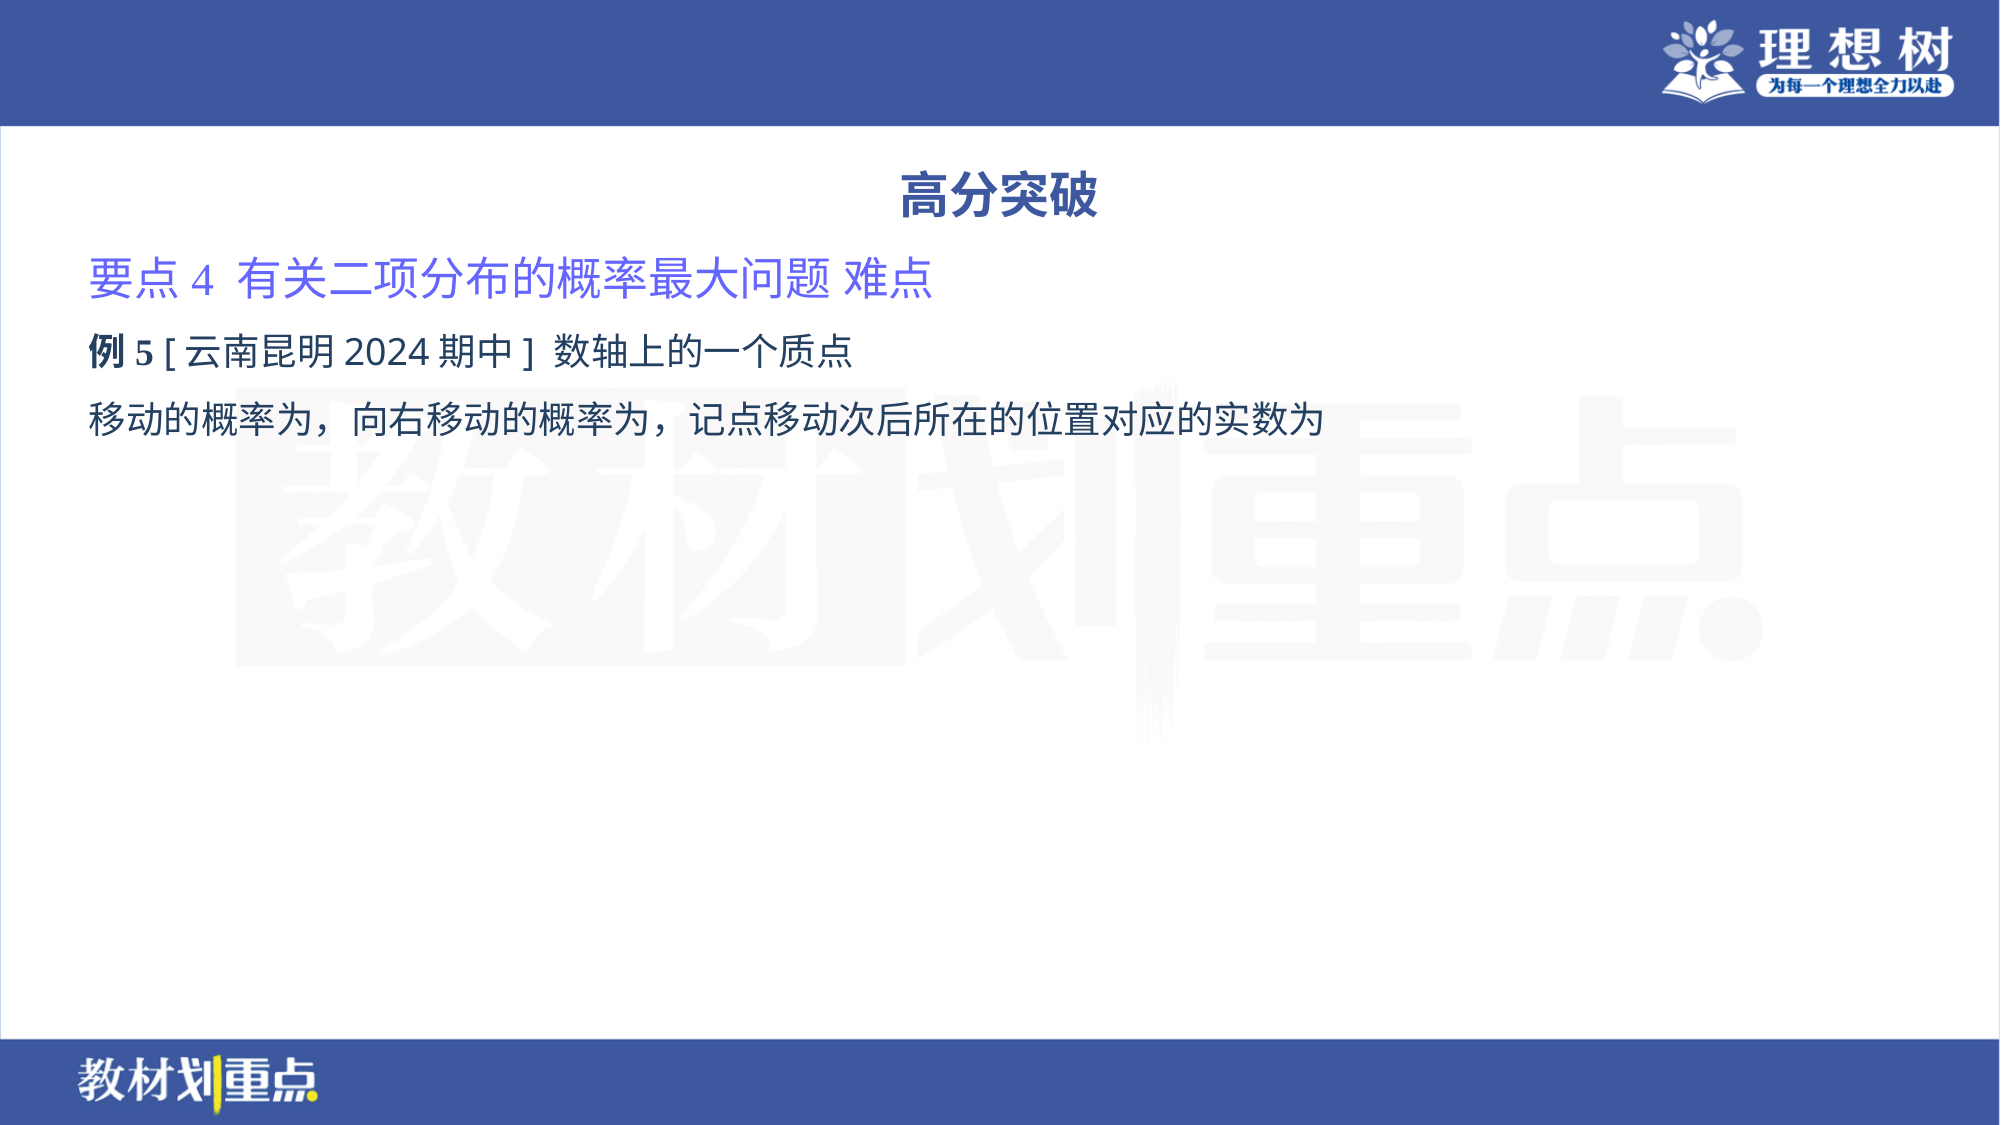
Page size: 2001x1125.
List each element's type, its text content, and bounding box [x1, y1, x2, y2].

text_box 要点4 有关二项分布的概率最大问题 难点 [88, 223, 1911, 364]
picture [0, 0, 2000, 1125]
text_box 高分突破 [88, 135, 1911, 223]
